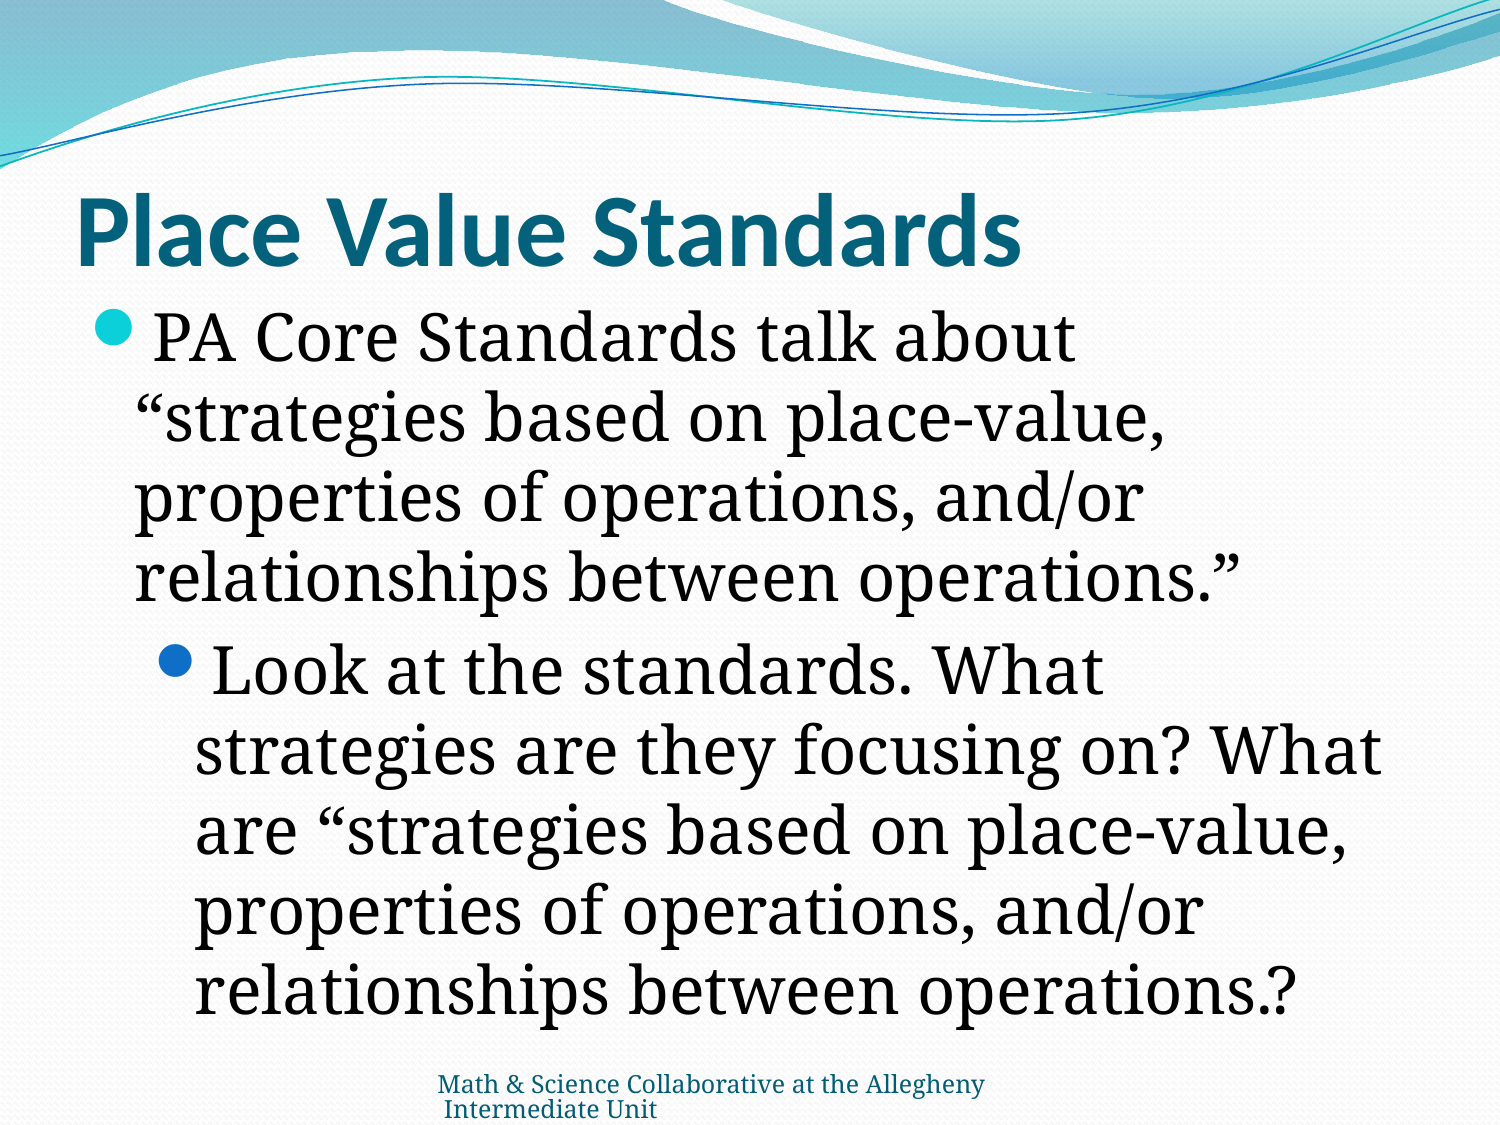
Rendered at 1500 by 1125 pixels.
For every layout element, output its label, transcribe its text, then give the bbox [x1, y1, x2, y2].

list PA Core Standards talk about “strategies based on place-value, properties of operations, and/or relationships between operations.” Look at the standards. What strategies are they focusing on? What are “strategies based on place-value, properties of operations, and/or relationships between operations.? [75, 287, 1425, 1008]
title Place Value Standards [75, 99, 1425, 287]
footer Math & Science Collaborative at the Allegheny Intermediate Unit [437, 1042, 988, 1103]
